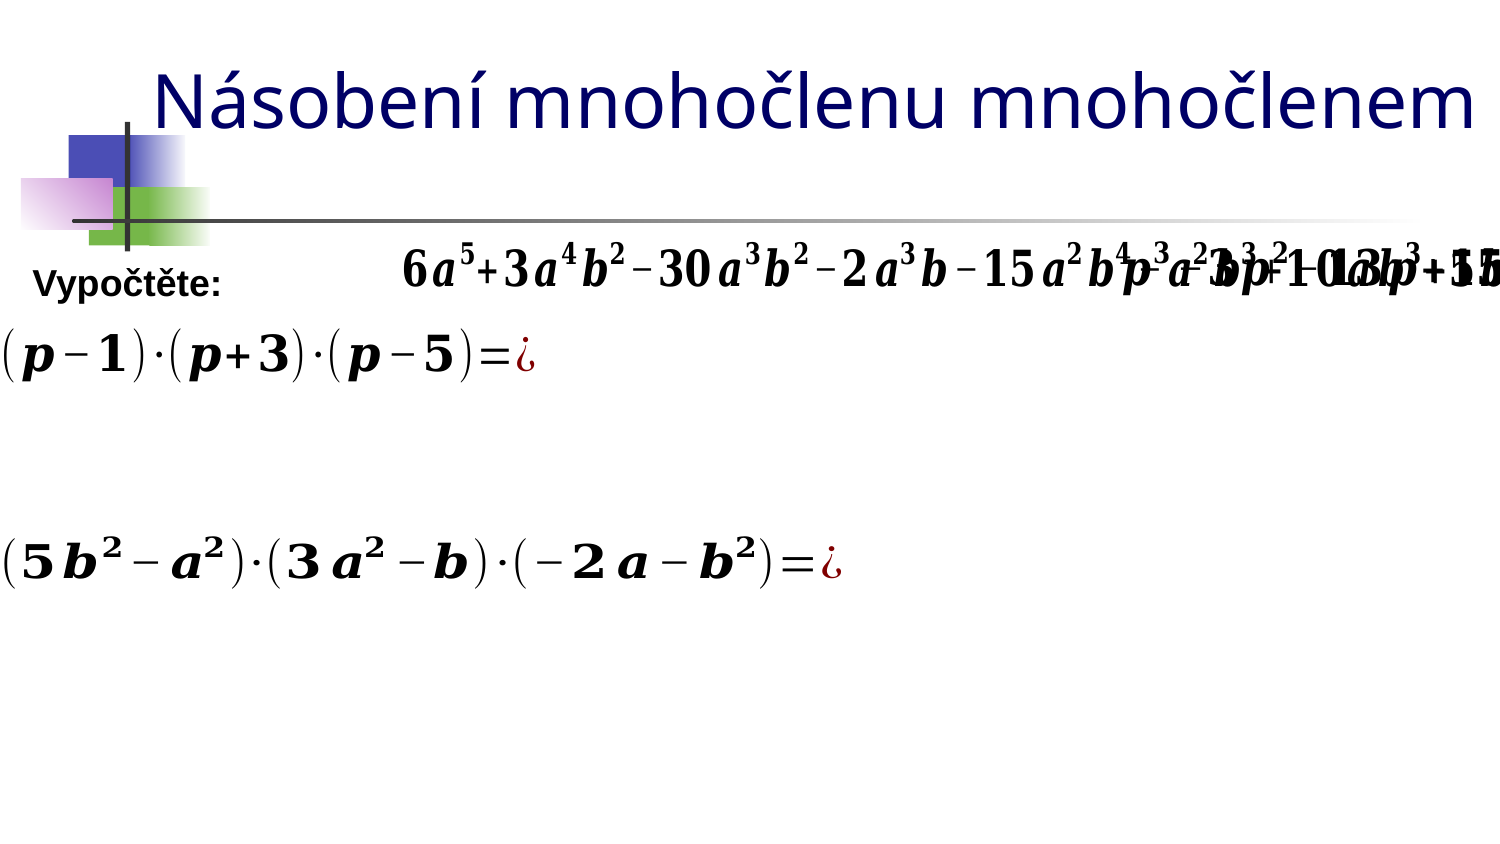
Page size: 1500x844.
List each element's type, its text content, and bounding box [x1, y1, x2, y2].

text_box Vypočtěte: [17, 251, 254, 311]
title Násobení mnohočlenu mnohočlenem [129, 8, 1500, 189]
